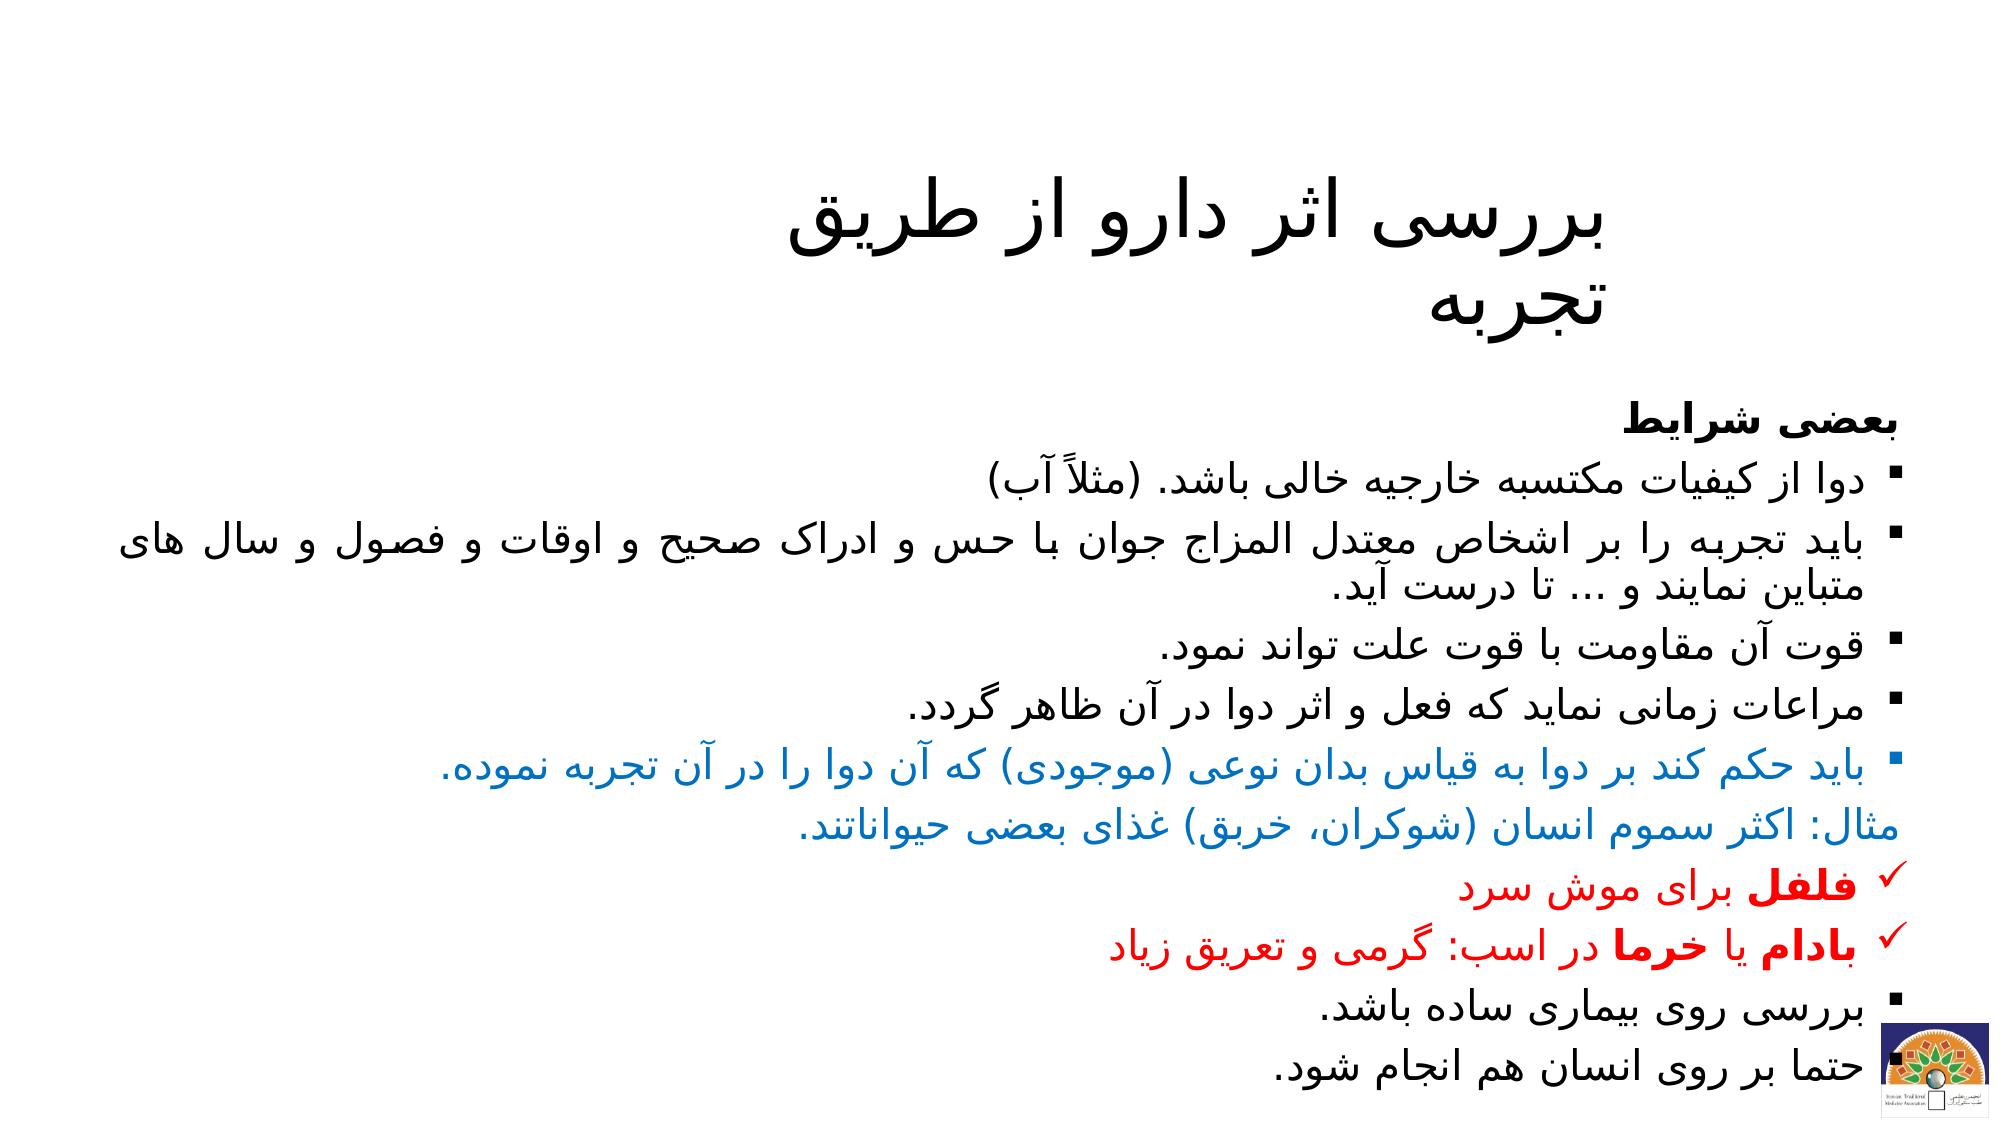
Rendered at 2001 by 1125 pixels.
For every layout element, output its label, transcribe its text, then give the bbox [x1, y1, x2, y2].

list بعضی شرایط دوا از کیفیات مکتسبه خارجیه خالی باشد. (مثلاً آب) باید تجربه را بر اشخاص معتدل المزاج جوان با حس و ادراک صحیح و اوقات و فصول و سال های متباین نمایند و ... تا درست آید. قوت آن مقاومت با قوت علت تواند نمود. مراعات زمانی نماید که فعل و اثر دوا در آن ظاهر گردد. باید حکم کند بر دوا به قیاس بدان نوعی (موجودی) که آن دوا را در آن تجربه نموده. مثال: اکثر سموم انسان (شوکران، خربق) غذای بعضی حیواناتند. فلفل برای موش سرد بادام یا خرما در اسب: گرمی و تعریق زیاد بررسی روی بیماری ساده باشد. حتما بر روی انسان هم انجام شود. [99, 389, 1916, 1100]
title بررسی اثر دارو از طریق تجربه [735, 161, 1625, 349]
picture [1881, 1023, 1990, 1118]
